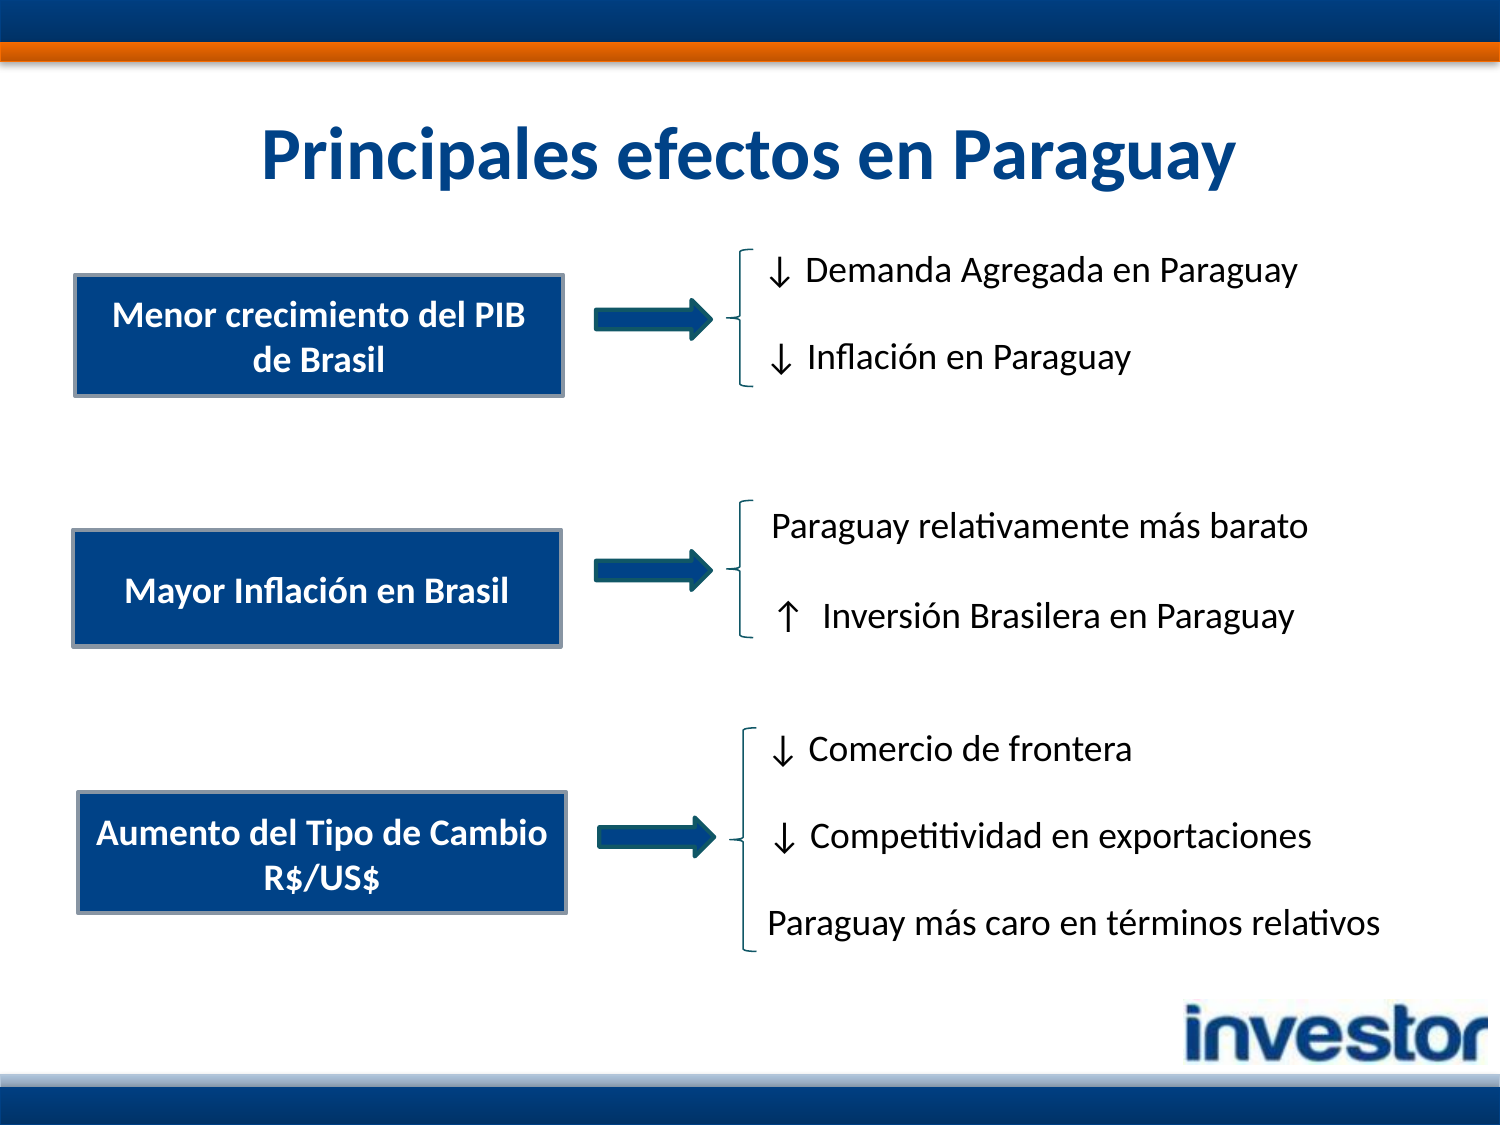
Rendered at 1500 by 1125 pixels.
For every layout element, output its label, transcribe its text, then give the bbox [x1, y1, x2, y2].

title Principales efectos en Paraguay [74, 88, 1426, 210]
text_box [593, 549, 714, 592]
text_box [725, 499, 754, 639]
text_box ↓ Demanda Agregada en Paraguay [748, 237, 1370, 298]
text_box ↓ Competitividad en exportaciones [757, 803, 1375, 864]
text_box ↓ Comercio de frontera [751, 716, 1373, 776]
text_box Mayor Inflación en Brasil [71, 528, 563, 649]
text_box Menor crecimiento del PIB de Brasil [73, 273, 565, 398]
text_box [597, 815, 717, 859]
text_box Paraguay relativamente más barato ↑ Inversión Brasilera en Paraguay [756, 493, 1378, 643]
text_box [725, 248, 754, 388]
text_box ↓ Inflación en Paraguay [754, 324, 1372, 385]
text_box [729, 727, 757, 953]
picture [1183, 999, 1488, 1065]
text_box Paraguay más caro en términos relativos [752, 890, 1465, 951]
text_box [593, 298, 714, 341]
text_box Aumento del Tipo de Cambio R$/US$ [76, 790, 568, 915]
